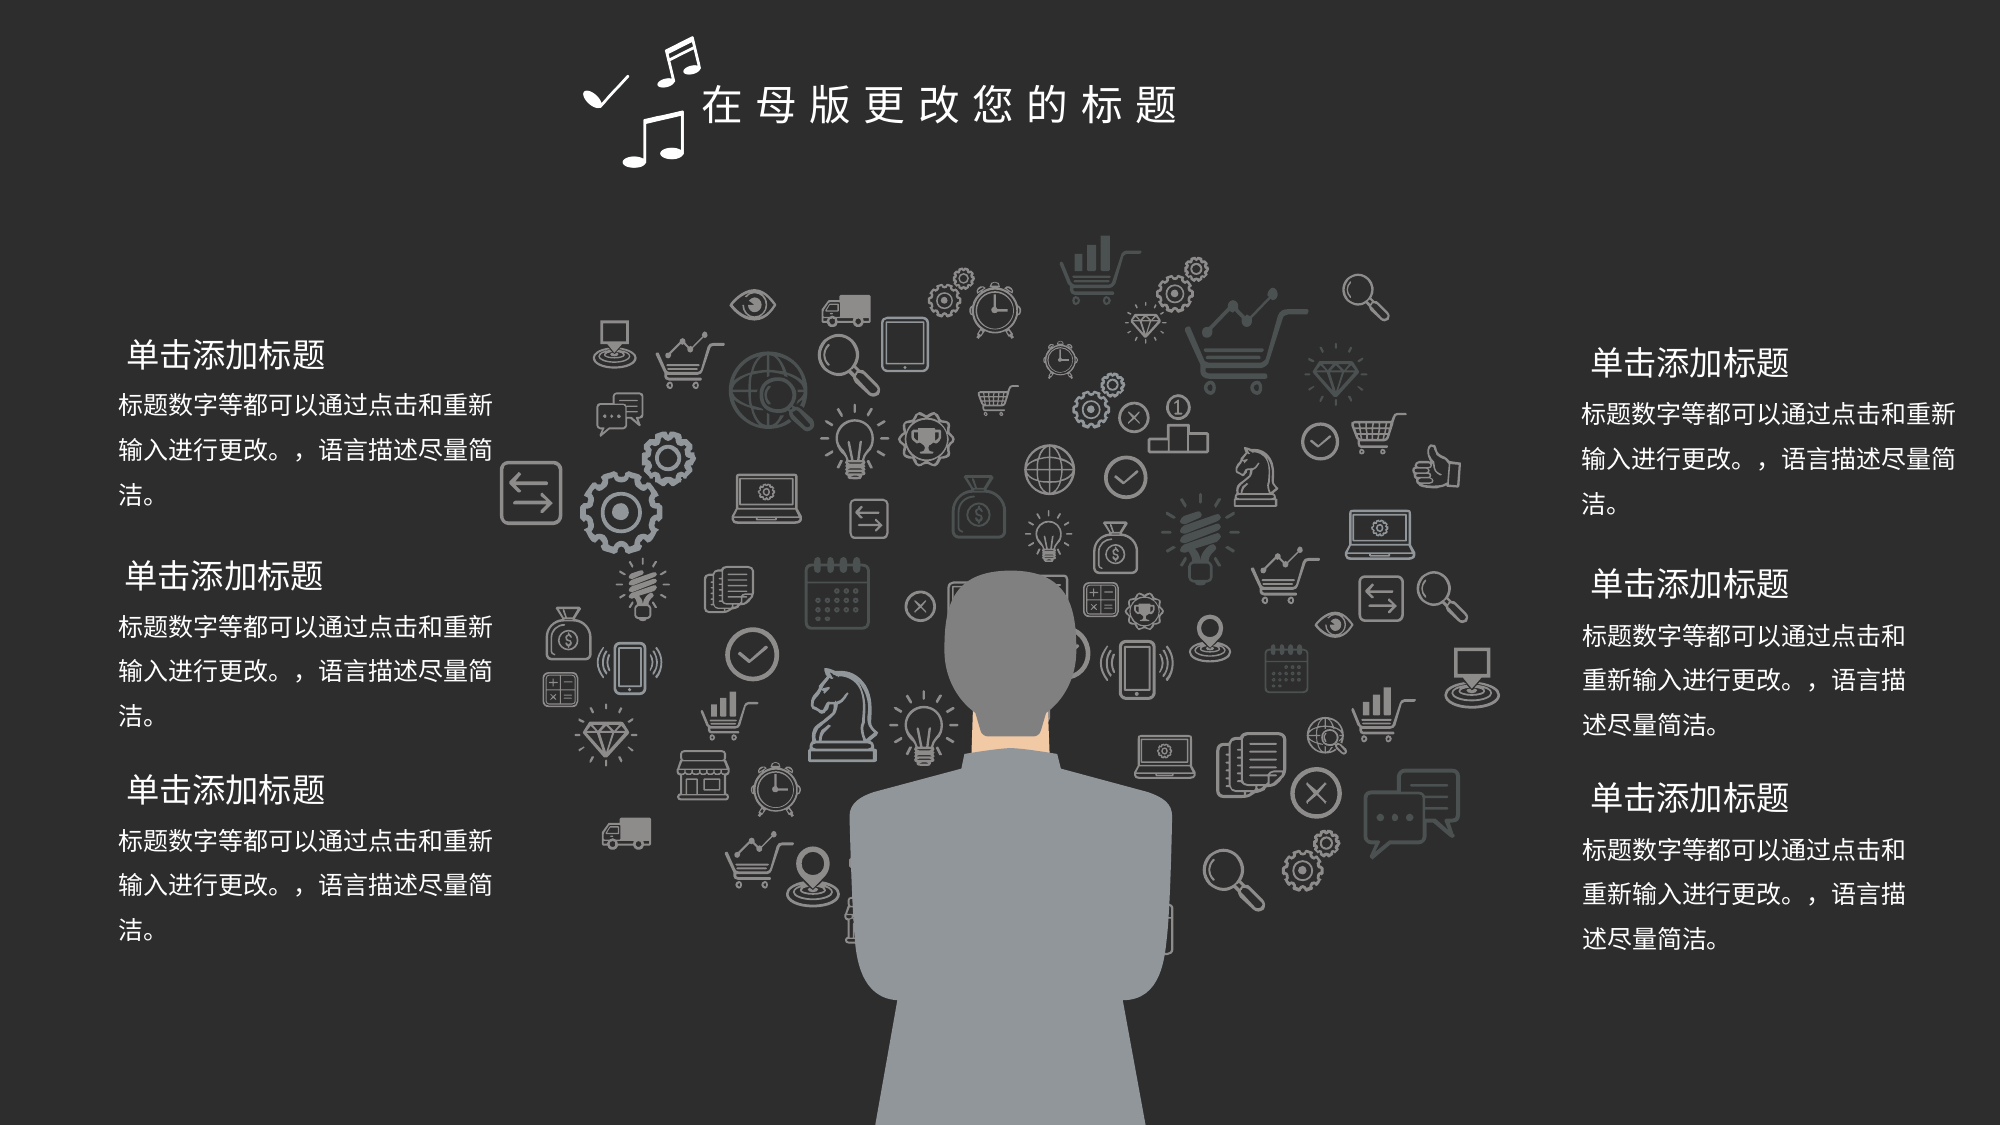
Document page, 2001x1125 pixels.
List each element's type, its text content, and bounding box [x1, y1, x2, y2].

text_box 单击添加标题 [112, 549, 336, 588]
text_box 标题数字等都可以通过点击和重新输入进行更改。，语言描述尽量简洁。 [103, 802, 499, 953]
text_box 单击添加标题 [114, 327, 338, 367]
text_box 标题数字等都可以通过点击和重新输入进行更改。，语言描述尽量简洁。 [1567, 811, 1942, 962]
text_box 单击添加标题 [114, 763, 338, 802]
picture [583, 36, 701, 168]
text_box 标题数字等都可以通过点击和重新输入进行更改。，语言描述尽量简洁。 [1567, 376, 1973, 526]
text_box 单击添加标题 [1578, 336, 1802, 376]
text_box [499, 235, 1501, 955]
text_box 单击添加标题 [1578, 557, 1802, 597]
text_box 标题数字等都可以通过点击和重新输入进行更改。，语言描述尽量简洁。 [103, 367, 499, 517]
text_box 单击添加标题 [1578, 771, 1802, 811]
text_box 标题数字等都可以通过点击和重新输入进行更改。，语言描述尽量简洁。 [1567, 597, 1942, 747]
text_box 标题数字等都可以通过点击和重新输入进行更改。，语言描述尽量简洁。 [103, 588, 499, 739]
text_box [849, 570, 1173, 1125]
